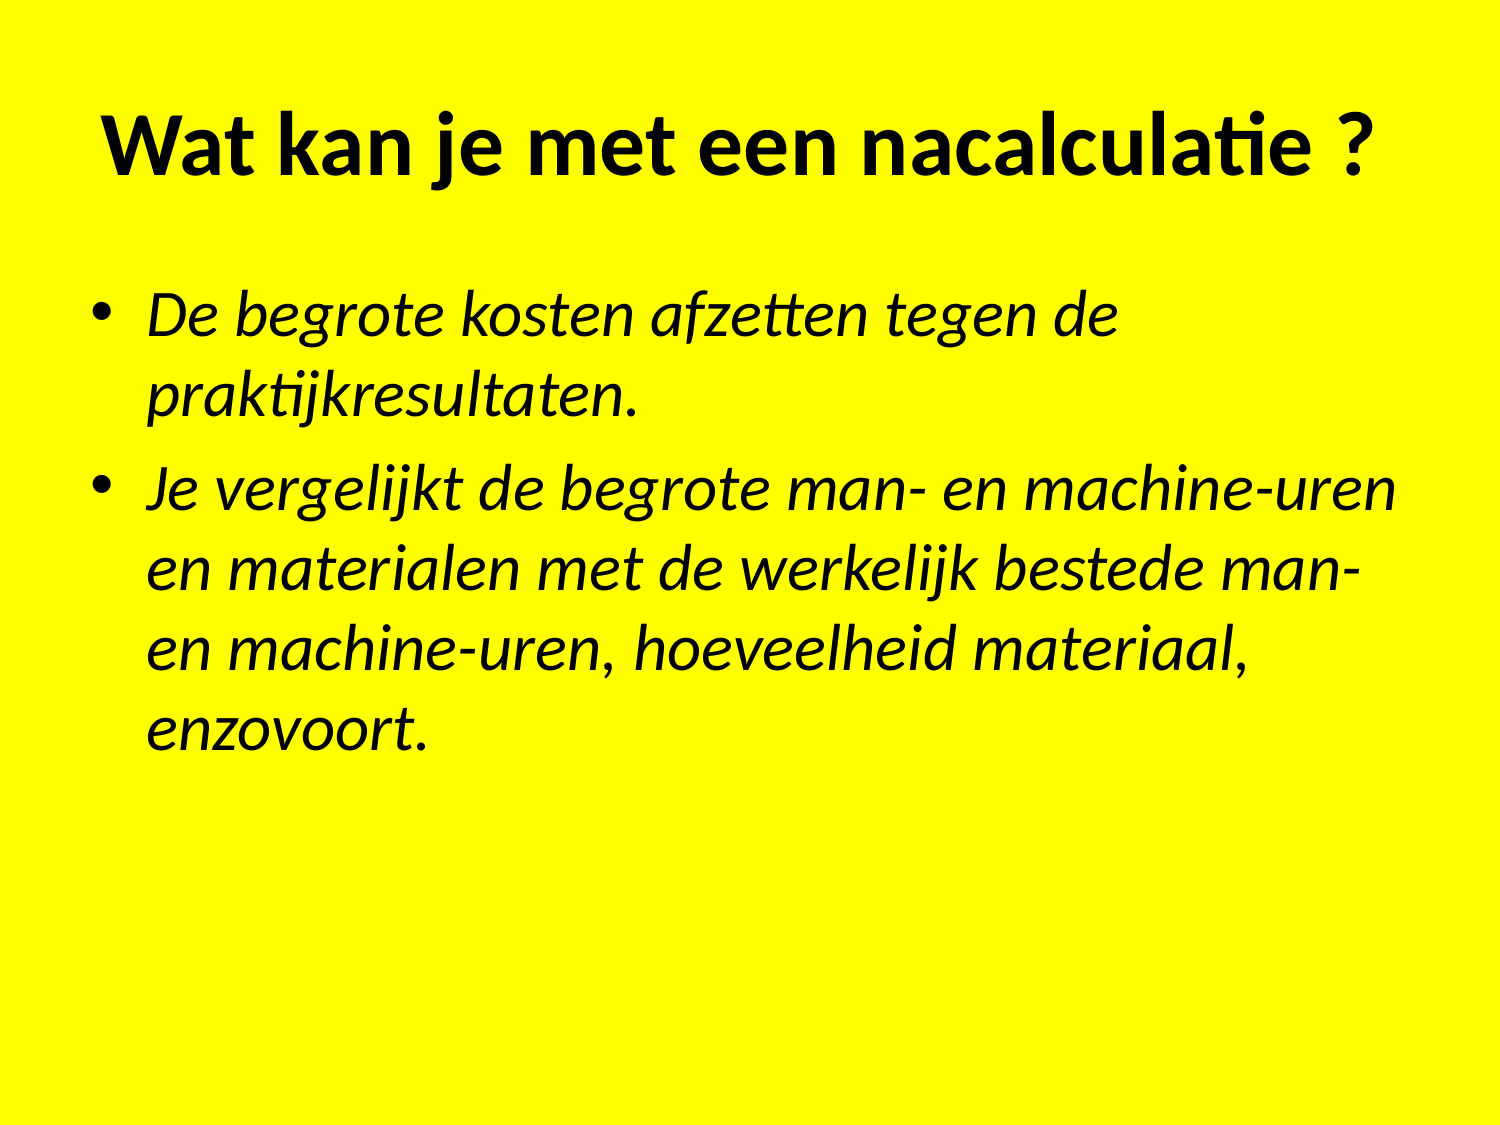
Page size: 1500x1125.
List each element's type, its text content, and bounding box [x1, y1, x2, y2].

title Wat kan je met een nacalculatie ? [75, 45, 1425, 233]
list De begrote kosten afzetten tegen de praktijkresultaten. Je vergelijkt de begrote man- en machine-uren en materialen met de werkelijk bestede man- en machine-uren, hoeveelheid materiaal, enzovoort. [75, 262, 1425, 1005]
